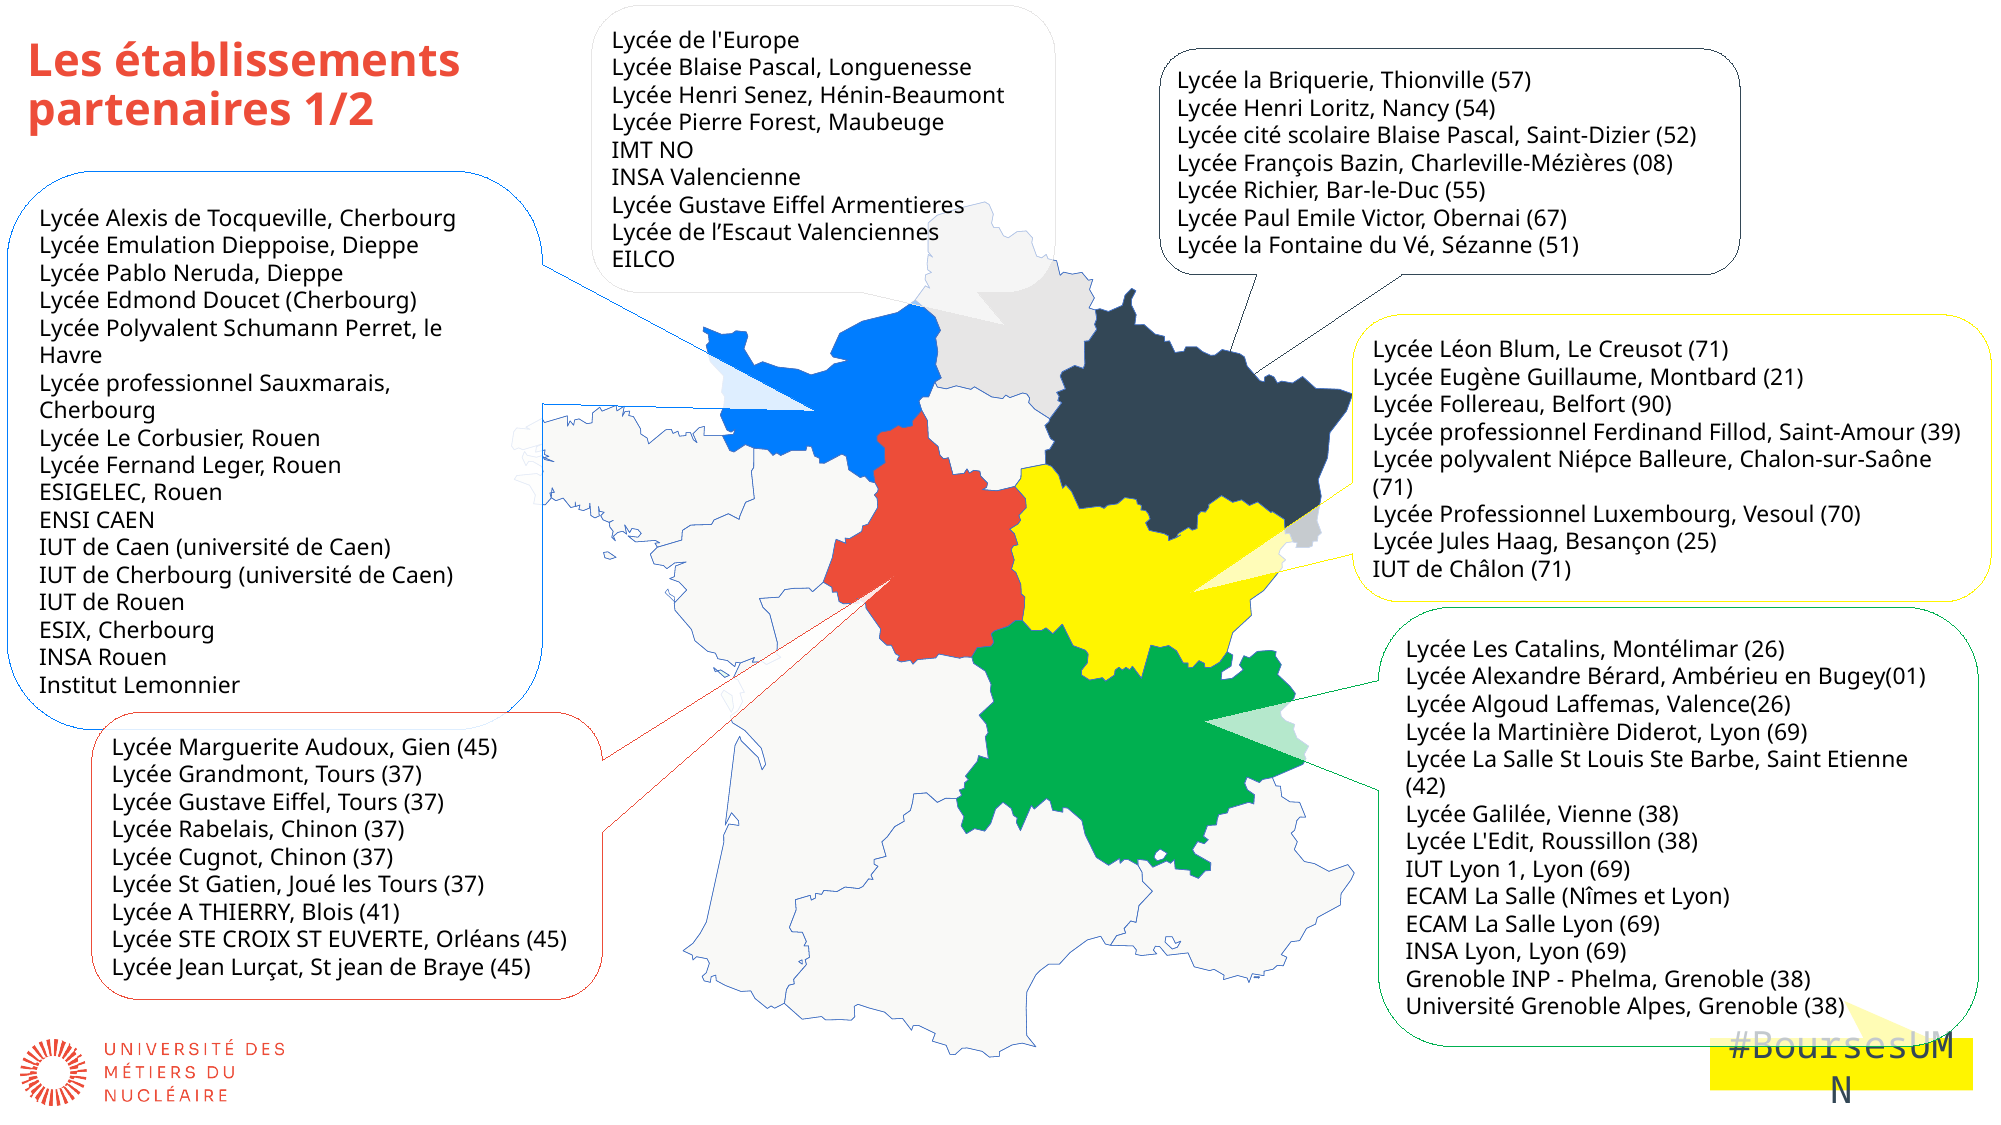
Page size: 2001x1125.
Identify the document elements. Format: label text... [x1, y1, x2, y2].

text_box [511, 201, 1355, 1058]
text_box Les établissements partenaires 1/2 [12, 28, 567, 143]
text_box Lycée Les Catalins, Montélimar (26) Lycée Alexandre Bérard, Ambérieu en Bugey(01) Lycée Algoud Laffemas, Valence(26) Lycée la Martinière Diderot, Lyon (69) Lycée La Salle St Louis Ste Barbe, Saint Etienne (42) Lycée Galilée, Vienne (38) Lycée L'Edit, Roussillon (38) IUT Lyon 1, Lyon (69) ECAM La Salle (Nîmes et Lyon) ECAM La Salle Lyon (69) INSA Lyon, Lyon (69) Grenoble INP - Phelma, Grenoble (38) Université Grenoble Alpes, Grenoble (38) [1355, 607, 1979, 1047]
text_box Lycée Marguerite Audoux, Gien (45) Lycée Grandmont, Tours (37) Lycée Gustave Eiffel, Tours (37) Lycée Rabelais, Chinon (37) Lycée Cugnot, Chinon (37) Lycée St Gatien, Joué les Tours (37) Lycée A THIERRY, Blois (41) Lycée STE CROIX ST EUVERTE, Orléans (45) Lycée Jean Lurçat, St jean de Braye (45) [91, 712, 511, 1000]
picture [20, 1039, 284, 1106]
text_box Lycée Alexis de Tocqueville, Cherbourg Lycée Emulation Dieppoise, Dieppe Lycée Pablo Neruda, Dieppe Lycée Edmond Doucet (Cherbourg) Lycée Polyvalent Schumann Perret, le Havre Lycée professionnel Sauxmarais, Cherbourg Lycée Le Corbusier, Rouen Lycée Fernand Leger, Rouen ESIGELEC, Rouen ENSI CAEN IUT de Caen (université de Caen) IUT de Cherbourg (université de Caen) IUT de Rouen ESIX, Cherbourg INSA Rouen Institut Lemonnier [7, 171, 520, 730]
text_box Lycée Léon Blum, Le Creusot (71) Lycée Eugène Guillaume, Montbard (21) Lycée Follereau, Belfort (90) Lycée professionnel Ferdinand Fillod, Saint-Amour (39) Lycée polyvalent Niépce Balleure, Chalon-sur-Saône (71) Lycée Professionnel Luxembourg, Vesoul (70) Lycée Jules Haag, Besançon (25) IUT de Châlon (71) [1355, 314, 1992, 602]
text_box Lycée de l'Europe Lycée Blaise Pascal, Longuenesse Lycée Henri Senez, Hénin-Beaumont Lycée Pierre Forest, Maubeuge IMT NO INSA Valencienne Lycée Gustave Eiffel Armentieres Lycée de l’Escaut Valenciennes EILCO [591, 5, 1056, 201]
text_box Lycée la Briquerie, Thionville (57) Lycée Henri Loritz, Nancy (54) Lycée cité scolaire Blaise Pascal, Saint-Dizier (52) Lycée François Bazin, Charleville-Mézières (08) Lycée Richier, Bar-le-Duc (55) Lycée Paul Emile Victor, Obernai (67) Lycée la Fontaine du Vé, Sézanne (51) [1159, 48, 1741, 307]
